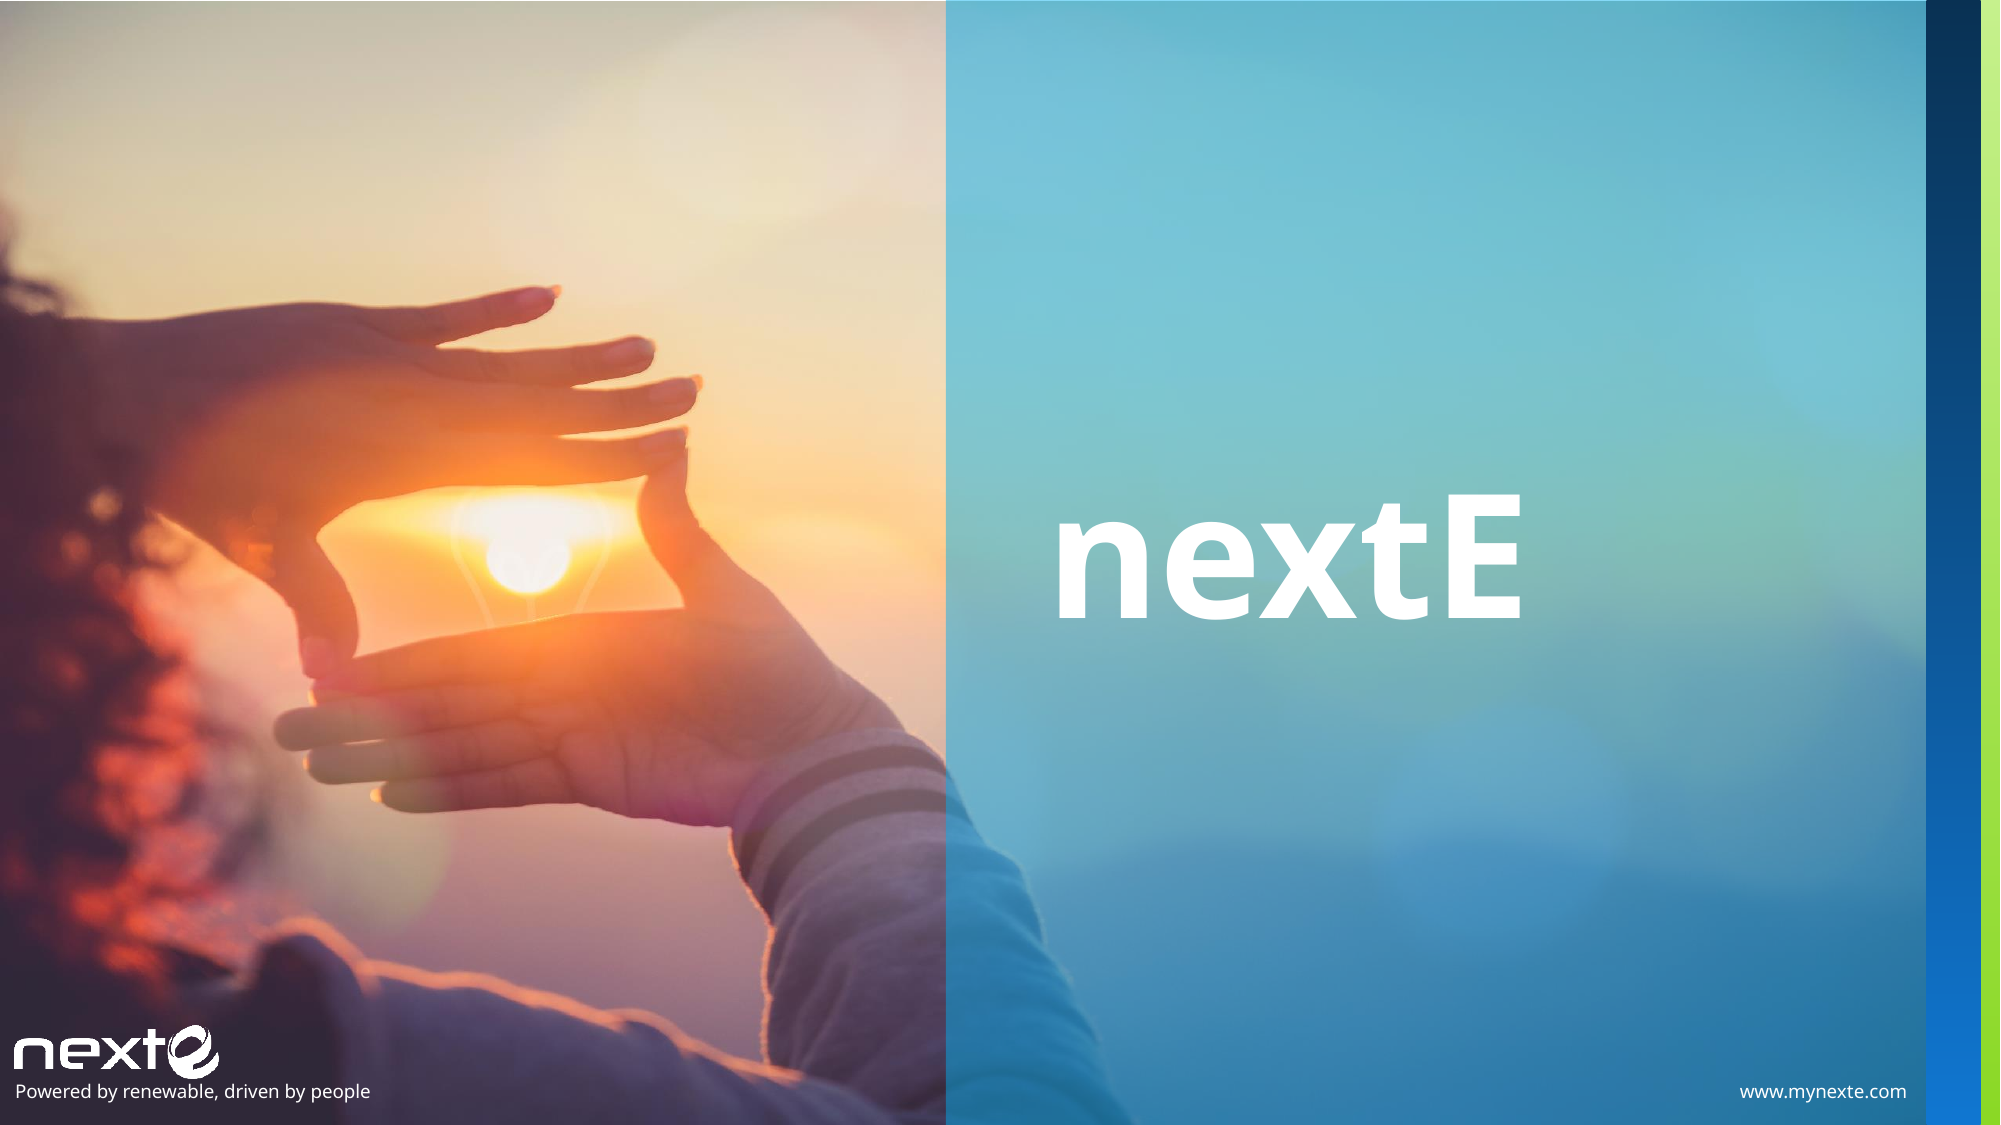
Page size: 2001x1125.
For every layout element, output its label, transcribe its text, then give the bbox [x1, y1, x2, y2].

title nextE [1031, 435, 1842, 690]
text_box www.mynexte.com [1588, 1071, 1922, 1110]
text_box Powered by renewable, driven by people [0, 1071, 896, 1110]
picture [0, 1, 1926, 1125]
